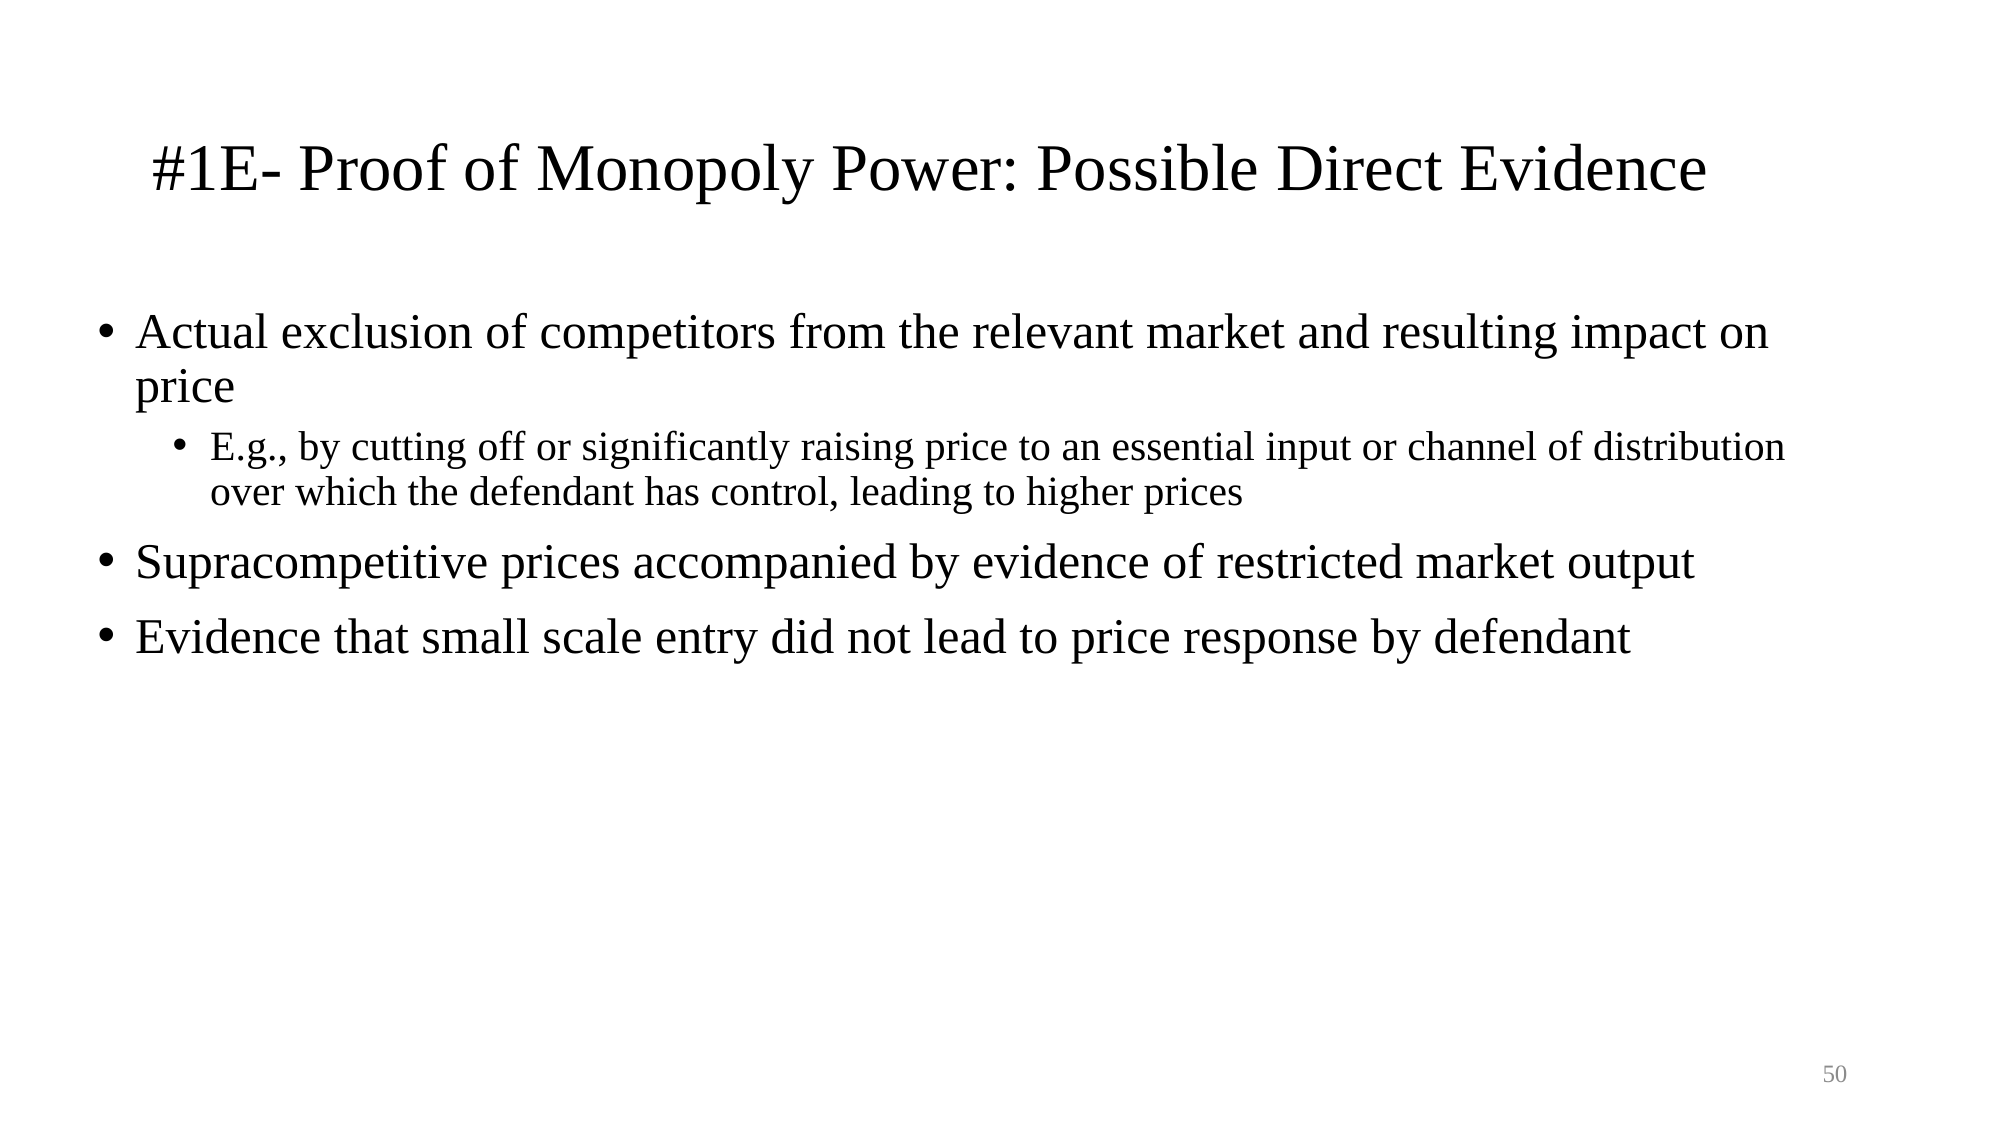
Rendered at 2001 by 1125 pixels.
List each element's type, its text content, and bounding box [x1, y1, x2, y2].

list Actual exclusion of competitors from the relevant market and resulting impact on price E.g., by cutting off or significantly raising price to an essential input or channel of distribution over which the defendant has control, leading to higher prices Supracompetitive prices accompanied by evidence of restricted market output Evidence that small scale entry did not lead to price response by defendant [82, 236, 1808, 981]
slide_number 50 [1412, 1042, 1863, 1103]
title #1E- Proof of Monopoly Power: Possible Direct Evidence [137, 59, 1863, 278]
